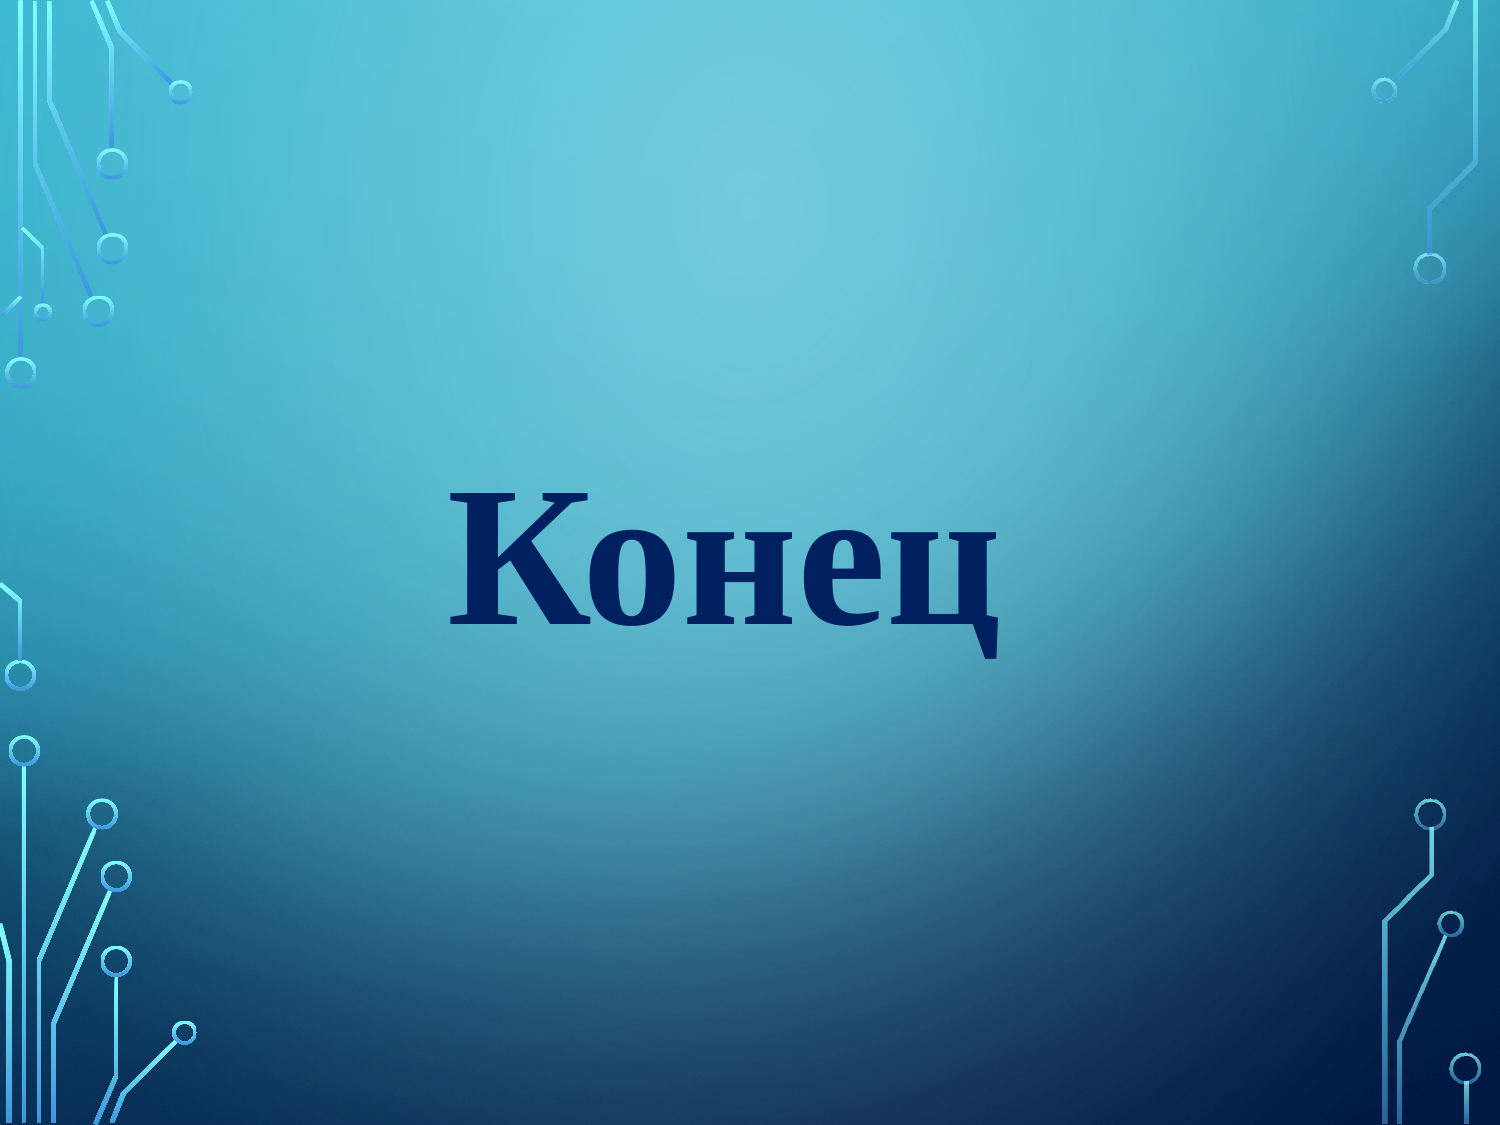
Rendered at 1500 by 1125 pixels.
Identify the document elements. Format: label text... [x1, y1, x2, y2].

list Конец [140, 369, 1360, 950]
